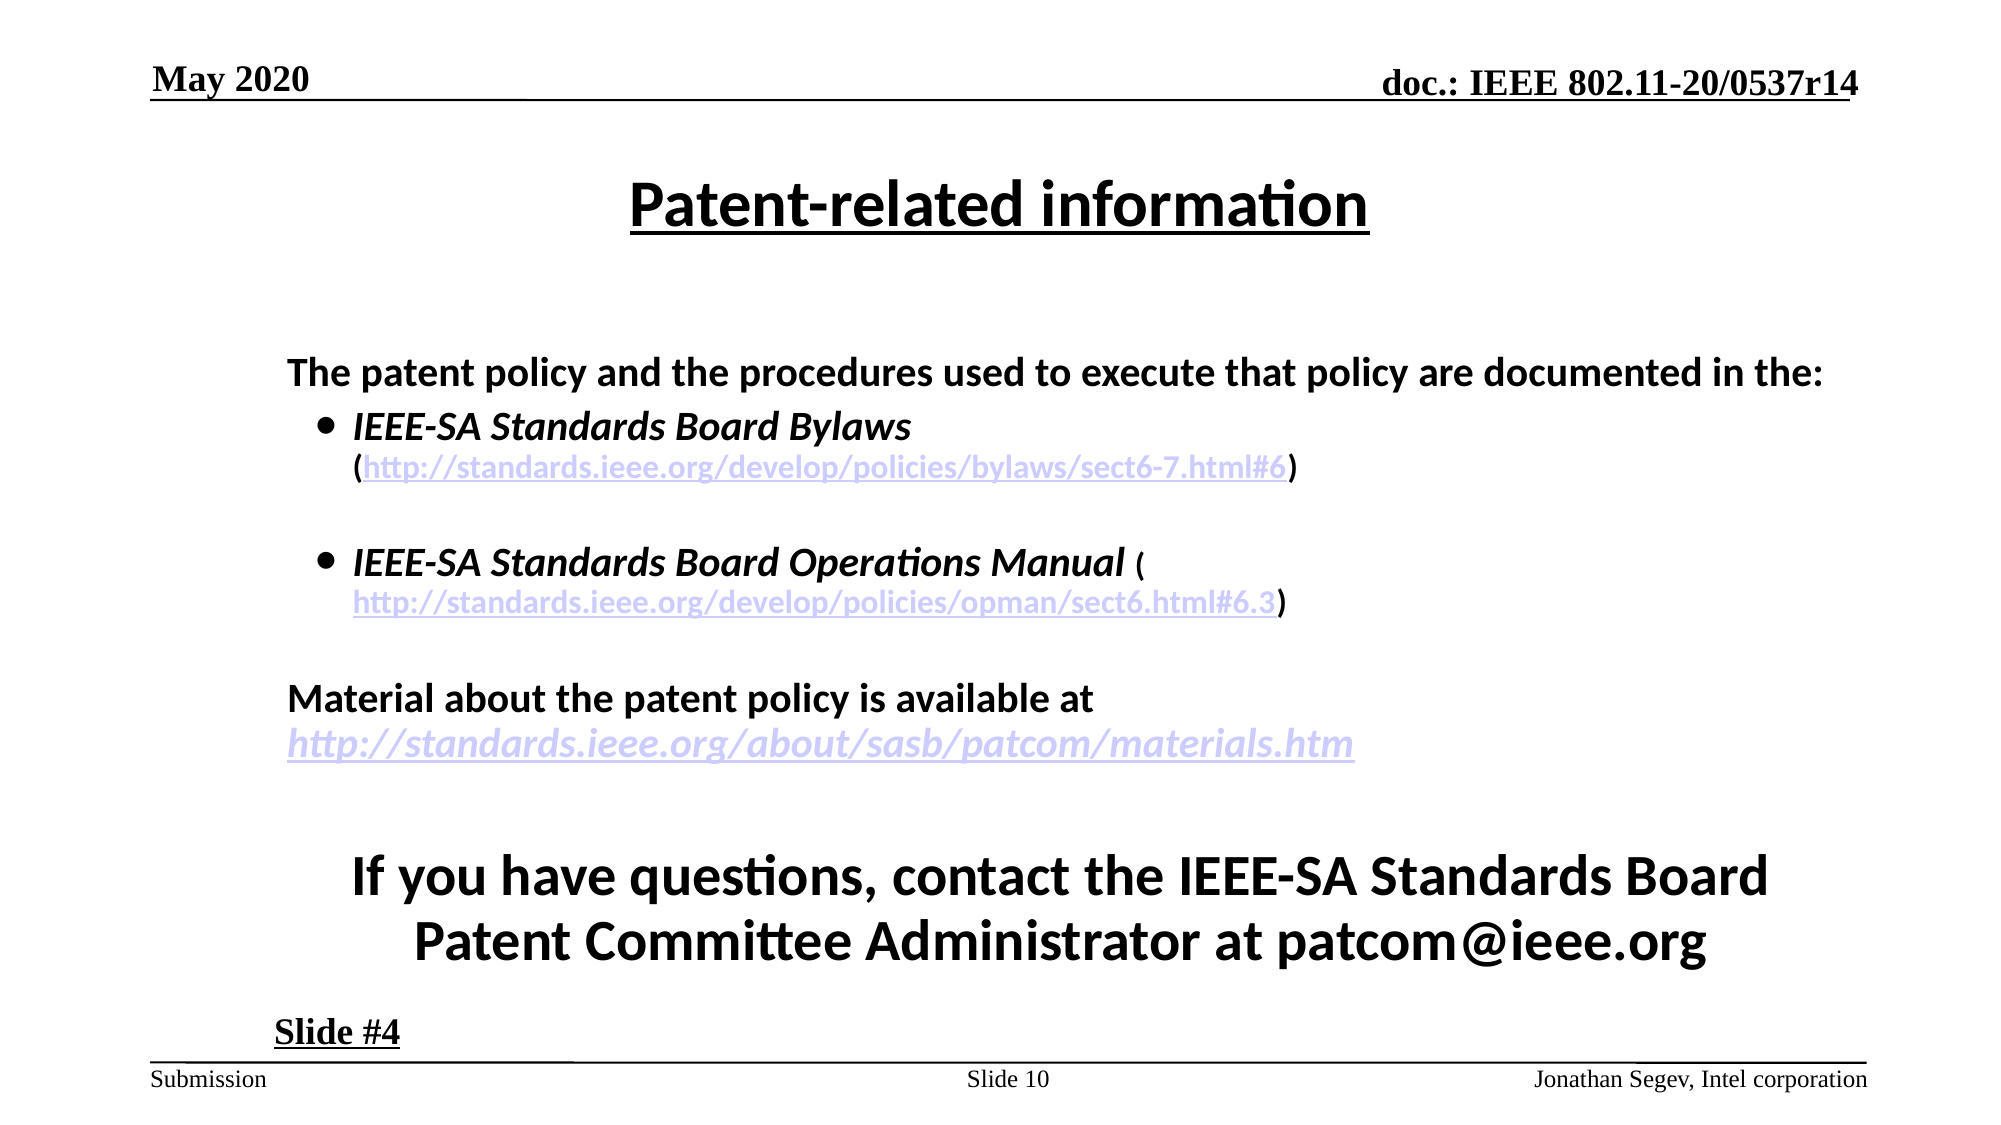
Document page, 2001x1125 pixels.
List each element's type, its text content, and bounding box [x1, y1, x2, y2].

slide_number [152, 54, 563, 100]
text_box Slide #4 [259, 999, 416, 1060]
title Patent-related information [149, 112, 1850, 288]
slide_number Slide 10 [950, 1061, 1067, 1123]
list The patent policy and the procedures used to execute that policy are documented in the: IEEE-SA Standards Board Bylaws (http://standards.ieee.org/develop/policies/bylaws/sect6-7.html#6) IEEE-SA Standards Board Operations Manual (http://standards.ieee.org/develop/policies/opman/sect6.html#6.3) Material about the patent policy is available at http://standards.ieee.org/about/sasb/patcom/materials.htm If you have questions, contact the IEEE-SA Standards Board Patent Committee Administrator at patcom@ieee.org [149, 324, 1850, 1000]
footer Jonathan Segev, Intel corporation [1171, 1061, 1869, 1093]
